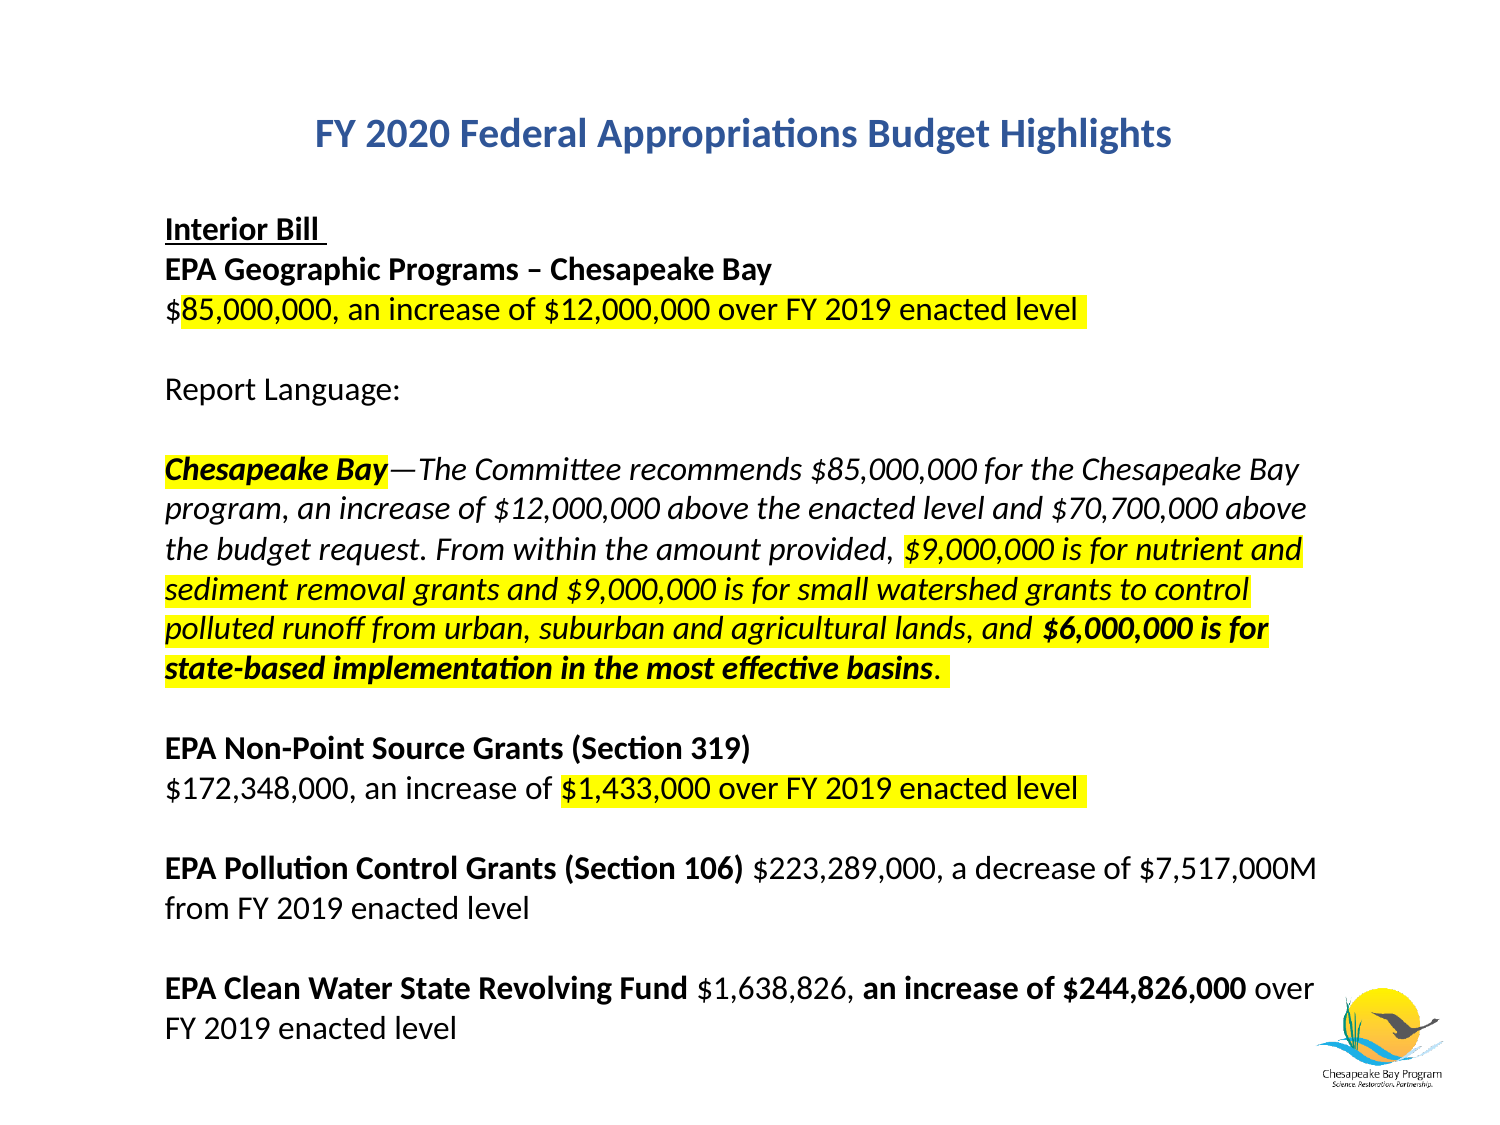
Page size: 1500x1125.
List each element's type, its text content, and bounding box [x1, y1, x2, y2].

picture [1315, 987, 1444, 1088]
text_box FY 2020 Federal Appropriations Budget Highlights [99, 98, 1388, 164]
text_box Interior Bill EPA Geographic Programs – Chesapeake Bay $85,000,000, an increase of $12,000,000 over FY 2019 enacted level Report Language: Chesapeake Bay—The Committee recommends $85,000,000 for the Chesapeake Bay program, an increase of $12,000,000 above the enacted level and $70,700,000 above the budget request. From within the amount provided, $9,000,000 is for nutrient and sediment removal grants and $9,000,000 is for small watershed grants to control polluted runoff from urban, suburban and agricultural lands, and $6,000,000 is for state-based implementation in the most effective basins. EPA Non-Point Source Grants (Section 319) $172,348,000, an increase of $1,433,000 over FY 2019 enacted level EPA Pollution Control Grants (Section 106) $223,289,000, a decrease of $7,517,000M from FY 2019 enacted level EPA Clean Water State Revolving Fund $1,638,826, an increase of $244,826,000 over FY 2019 enacted level [149, 199, 1350, 1054]
